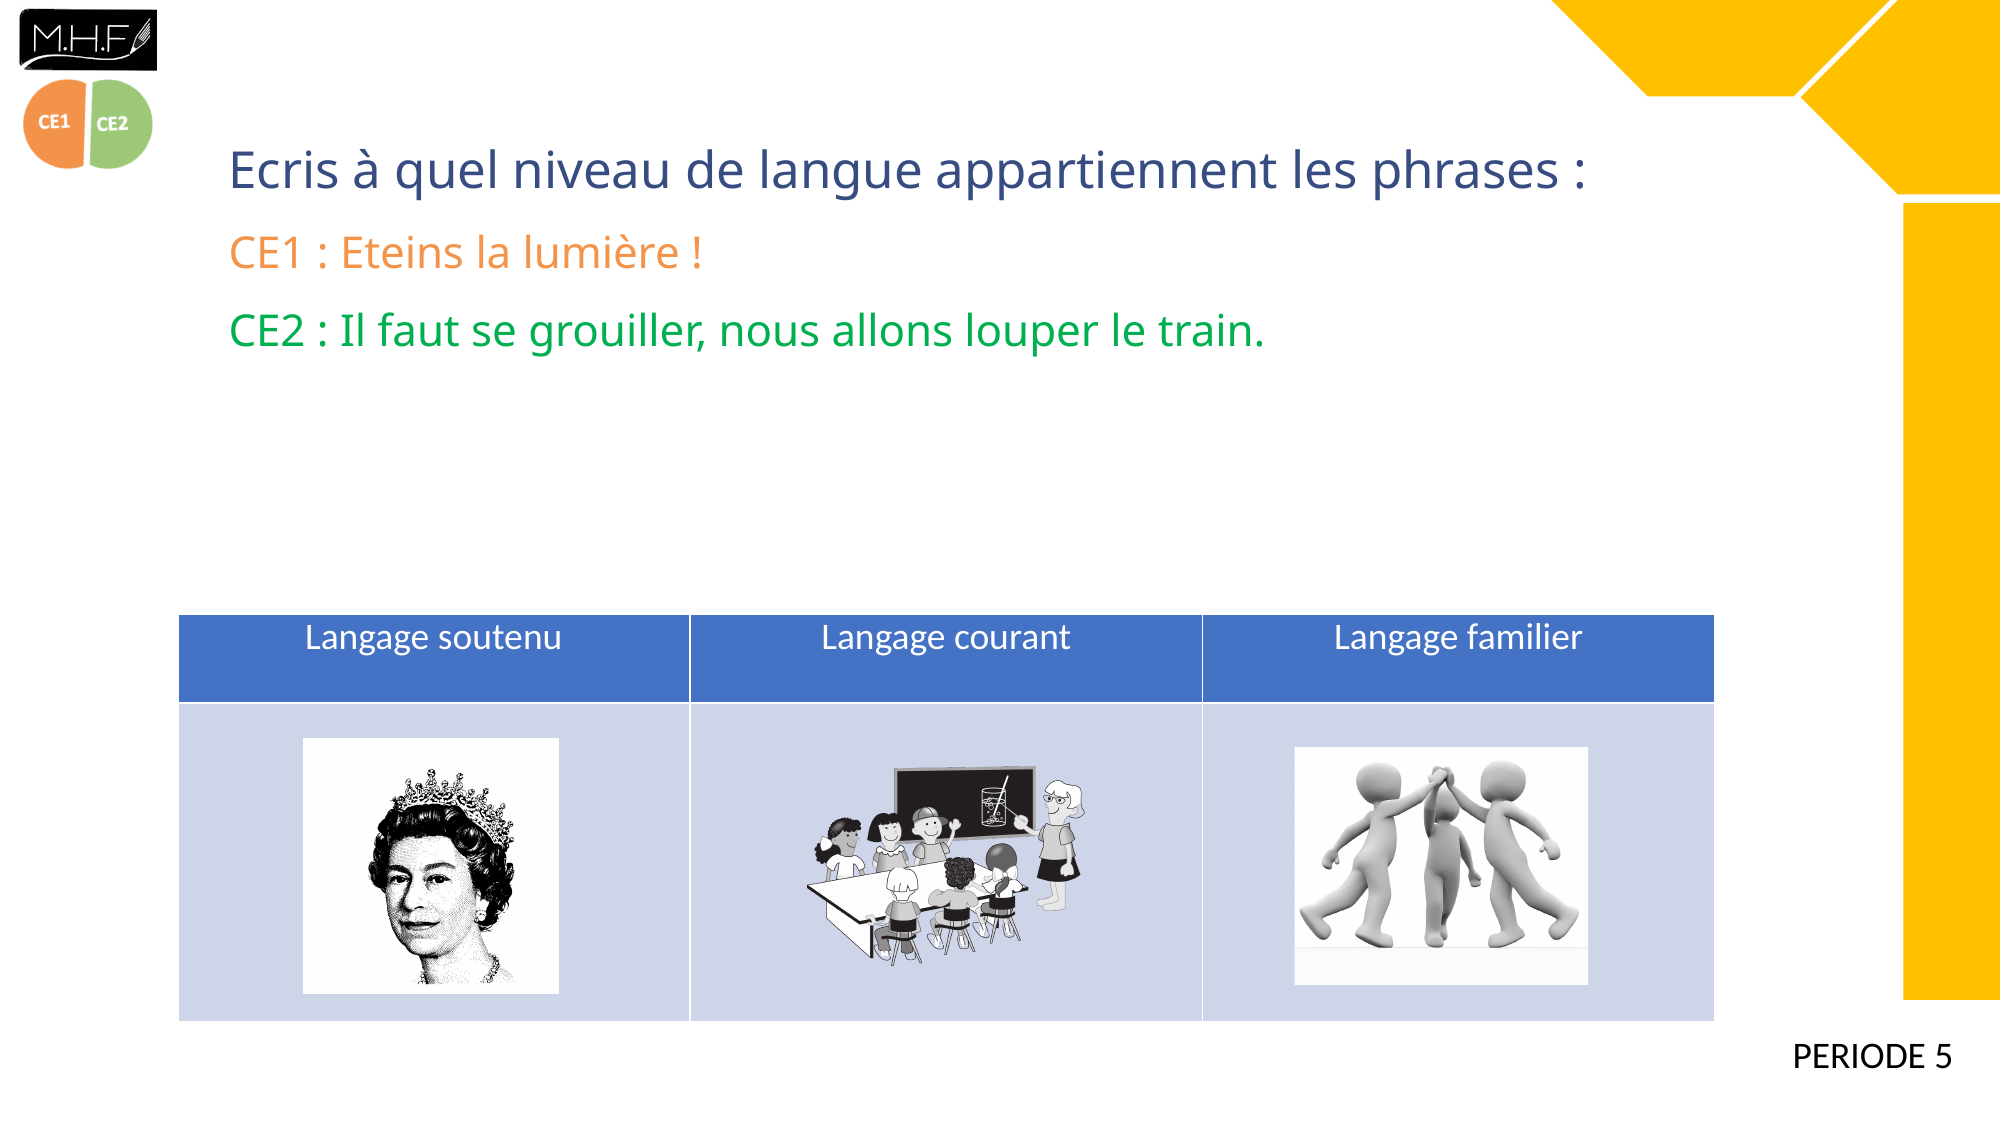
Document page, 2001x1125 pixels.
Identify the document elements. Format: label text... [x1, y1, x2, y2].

picture [1, 7, 177, 207]
picture [302, 738, 559, 994]
picture [1294, 747, 1589, 985]
table_cell [1203, 704, 1714, 1021]
table_header Langage courant [691, 615, 1202, 702]
table_cell [691, 704, 1202, 1021]
text_box [1549, 0, 1892, 98]
text_box PERIODE 5 [1364, 1023, 1969, 1125]
picture [807, 766, 1085, 966]
text_box [1799, 0, 2000, 196]
text_box [1902, 202, 2000, 1001]
table_header Langage familier [1203, 615, 1714, 702]
table_header Langage soutenu [179, 615, 689, 702]
title Ecris à quel niveau de langue appartiennent les phrases : CE1 : Eteins la lumière ! CE2 : Il faut se grouiller, nous allons louper le train. [213, 120, 1624, 433]
table_cell [179, 704, 689, 1021]
